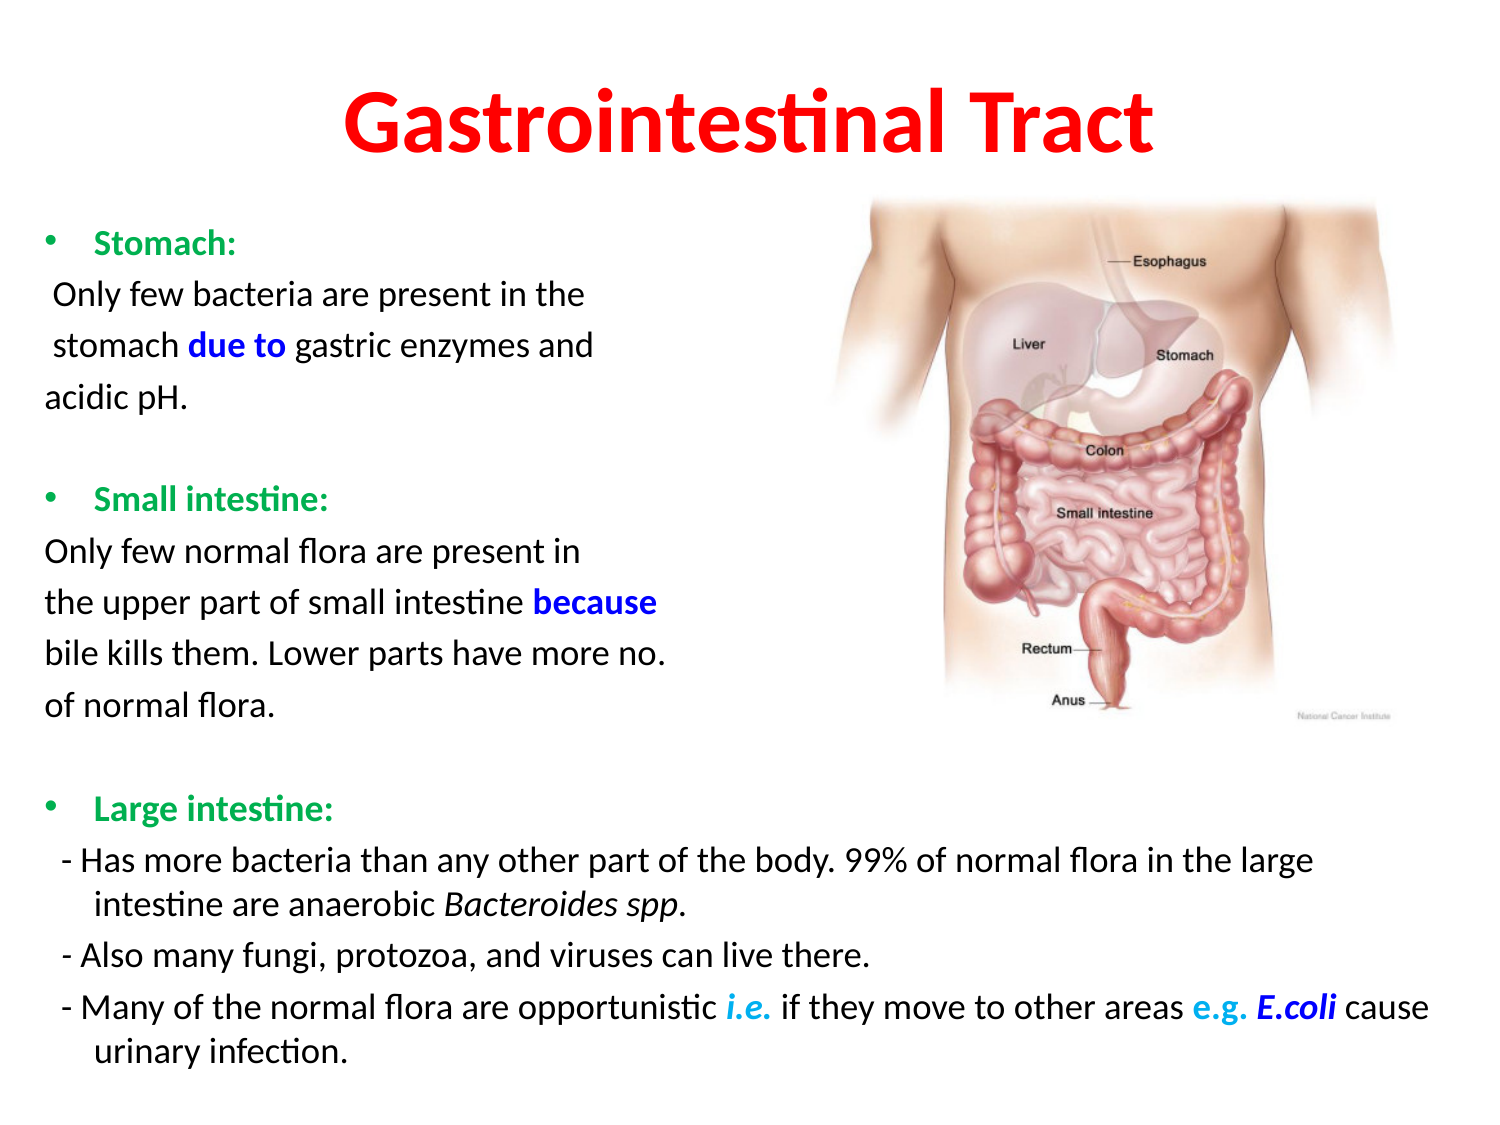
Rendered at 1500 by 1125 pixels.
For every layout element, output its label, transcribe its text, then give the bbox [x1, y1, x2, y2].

list Stomach: Only few bacteria are present in the stomach due to gastric enzymes and acidic pH. Small intestine: Only few normal flora are present in the upper part of small intestine because bile kills them. Lower parts have more no. of normal flora. Large intestine: - Has more bacteria than any other part of the body. 99% of normal flora in the large intestine are anaerobic Bacteroides spp. - Also many fungi, protozoa, and viruses can live there. - Many of the normal flora are opportunistic i.e. if they move to other areas e.g. E.coli cause urinary infection. [29, 210, 1447, 1090]
title Gastrointestinal Tract [75, 45, 1425, 188]
picture [820, 184, 1400, 727]
